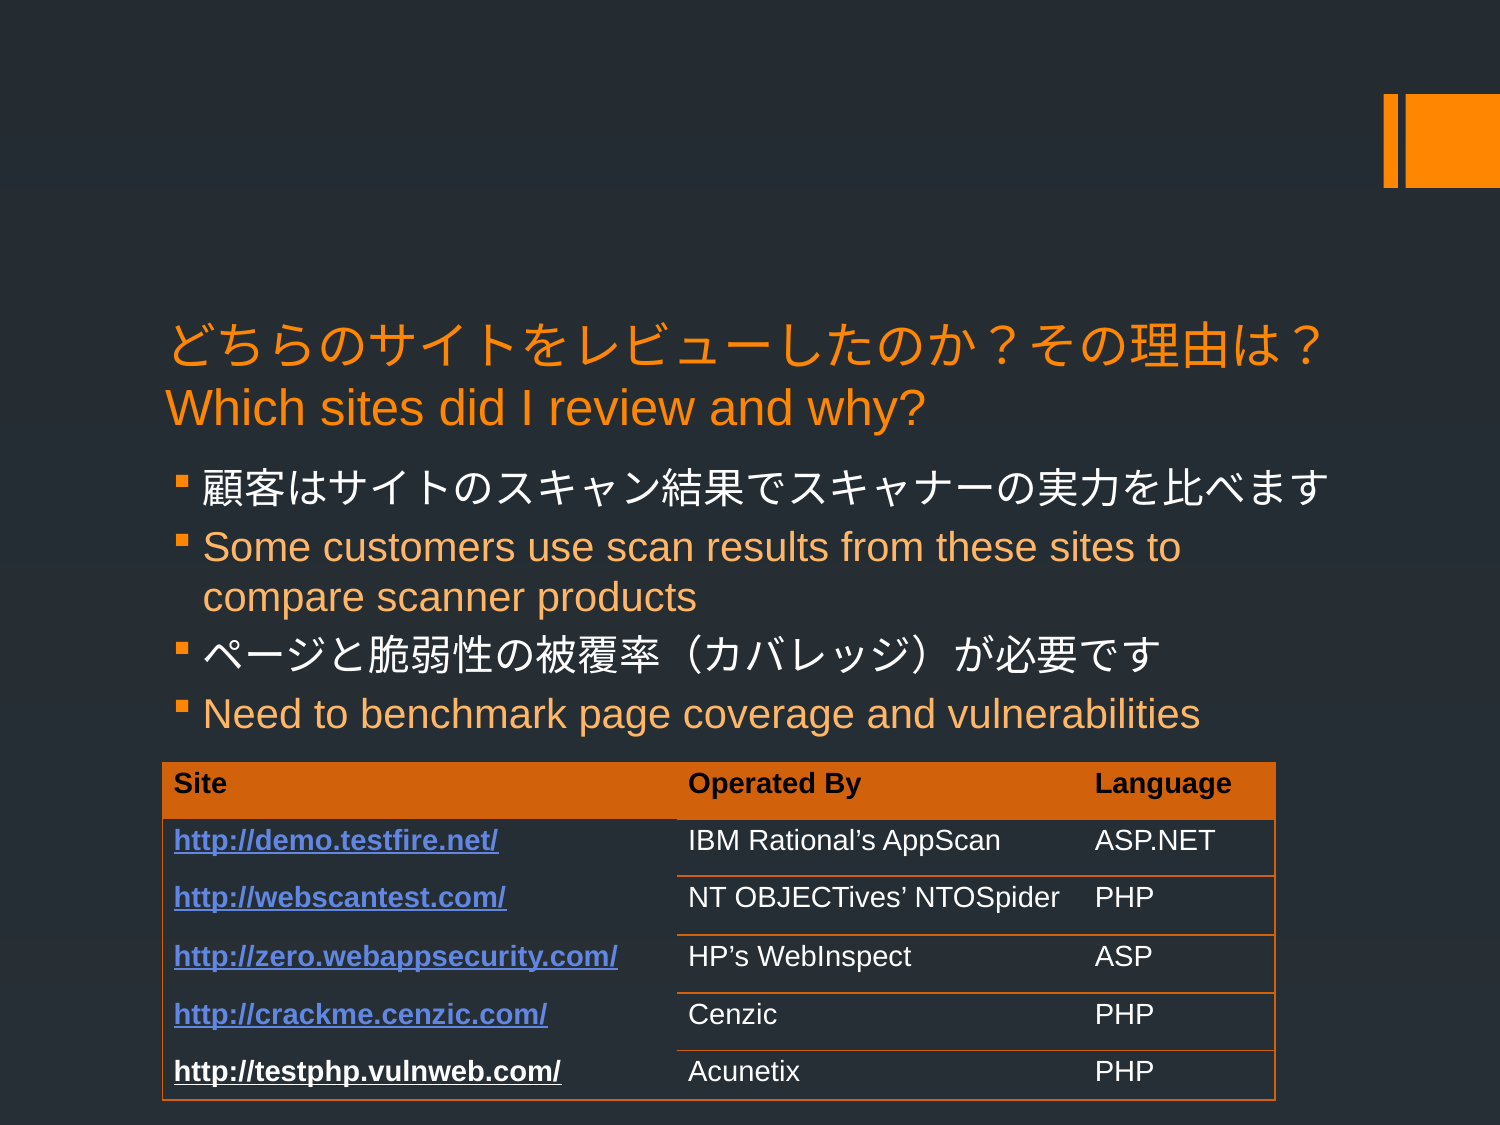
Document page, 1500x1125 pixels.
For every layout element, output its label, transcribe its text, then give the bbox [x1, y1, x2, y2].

table_cell http://testphp.vulnweb.com/ [163, 1050, 677, 1099]
table_header Language [1084, 763, 1274, 819]
table_cell Cenzic [677, 994, 1084, 1050]
table_cell IBM Rational’s AppScan [677, 820, 1084, 875]
table_cell PHP [1084, 1051, 1274, 1099]
table_cell http://demo.testfire.net/ [163, 819, 677, 876]
table_cell Acunetix [677, 1051, 1084, 1099]
title どちらのサイトをレビューしたのか？その理由は？ Which sites did I review and why? [150, 253, 1350, 443]
list 顧客はサイトのスキャン結果でスキャナーの実力を比べます Some customers use scan results from these sites to compare scanner products ページと脆弱性の被覆率（カバレッジ）が必要です Need to benchmark page coverage and vulnerabilities [150, 454, 1350, 1035]
table_header Site [163, 763, 677, 819]
table_cell ASP [1084, 936, 1274, 992]
table_cell http://webscantest.com/ [163, 876, 677, 935]
table_cell http://crackme.cenzic.com/ [163, 993, 677, 1050]
table_cell PHP [1084, 877, 1274, 934]
table_cell PHP [1084, 994, 1274, 1050]
table_cell NT OBJECTives’ NTOSpider [677, 877, 1084, 934]
table_cell HP’s WebInspect [677, 936, 1084, 992]
table_header Operated By [677, 763, 1084, 819]
table_cell http://zero.webappsecurity.com/ [163, 935, 677, 993]
table_cell ASP.NET [1084, 820, 1274, 875]
